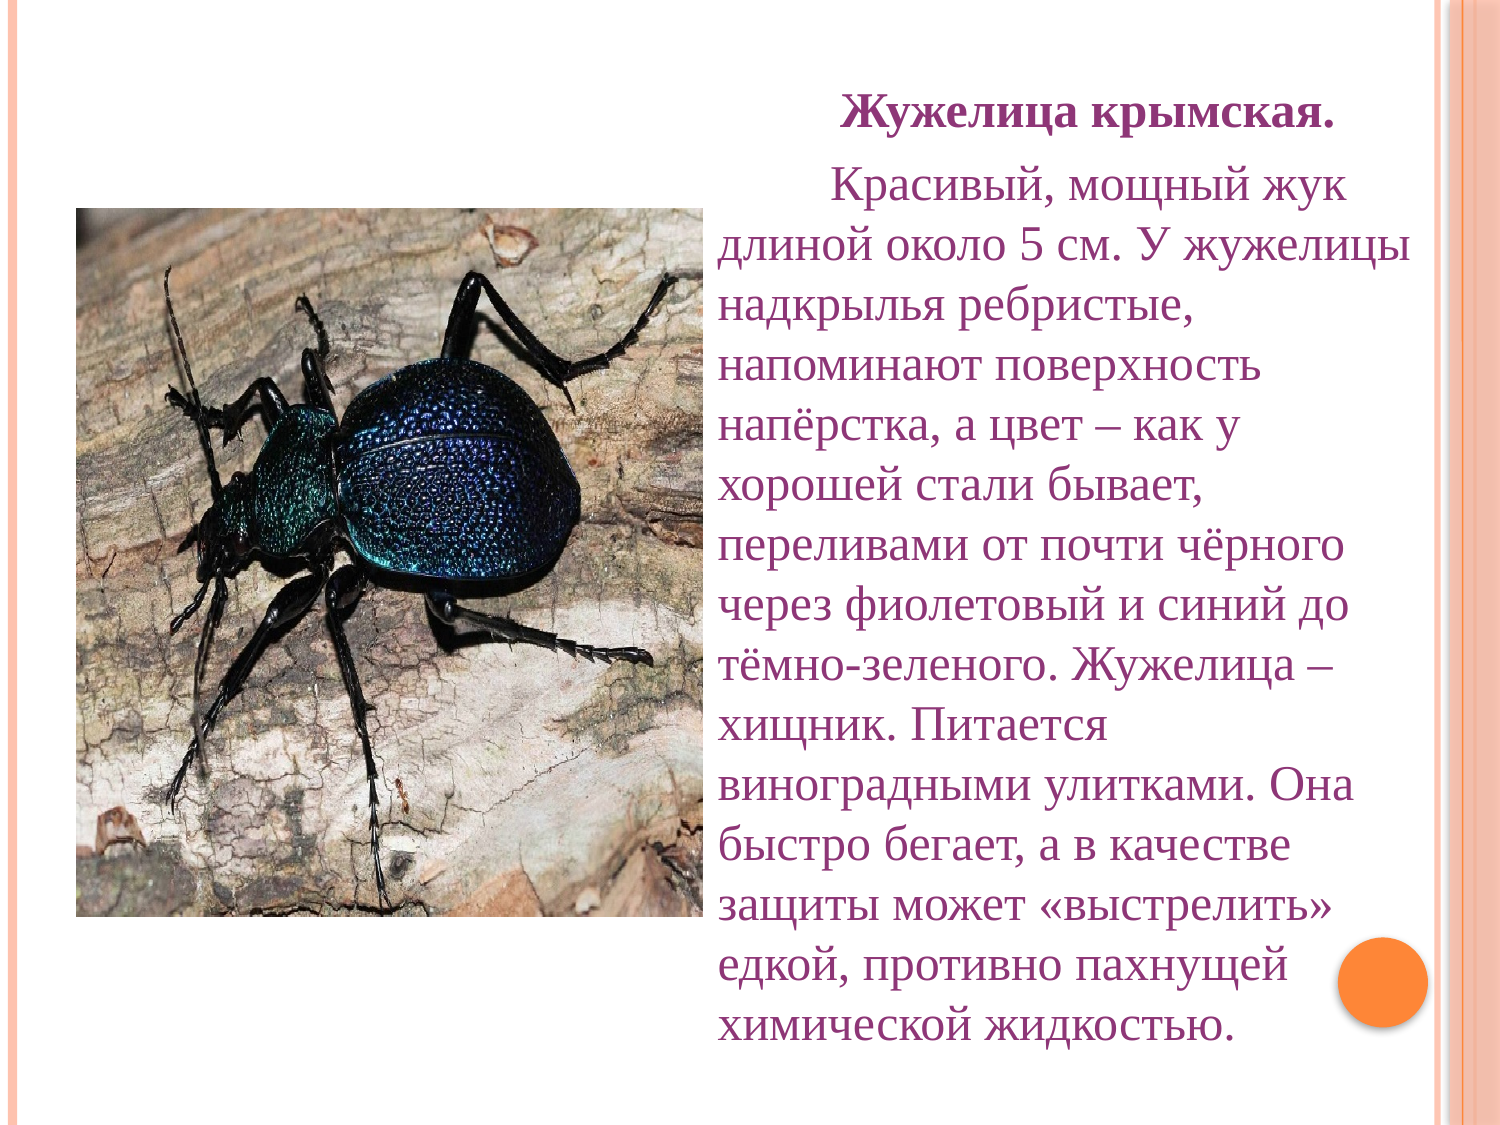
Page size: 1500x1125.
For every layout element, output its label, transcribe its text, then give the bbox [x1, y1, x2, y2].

list Жужелица крымская. Красивый, мощный жук длиной около 5 см. У жужелицы надкрылья ребристые, напоминают поверхность напёрстка, а цвет – как у хорошей стали бывает, переливами от почти чёрного через фиолетовый и синий до тёмно-зеленого. Жужелица – хищник. Питается виноградными улитками. Она быстро бегает, а в качестве защиты может «выстрелить» едкой, противно пахнущей химической жидкостью. [702, 70, 1447, 1067]
picture [76, 207, 704, 918]
